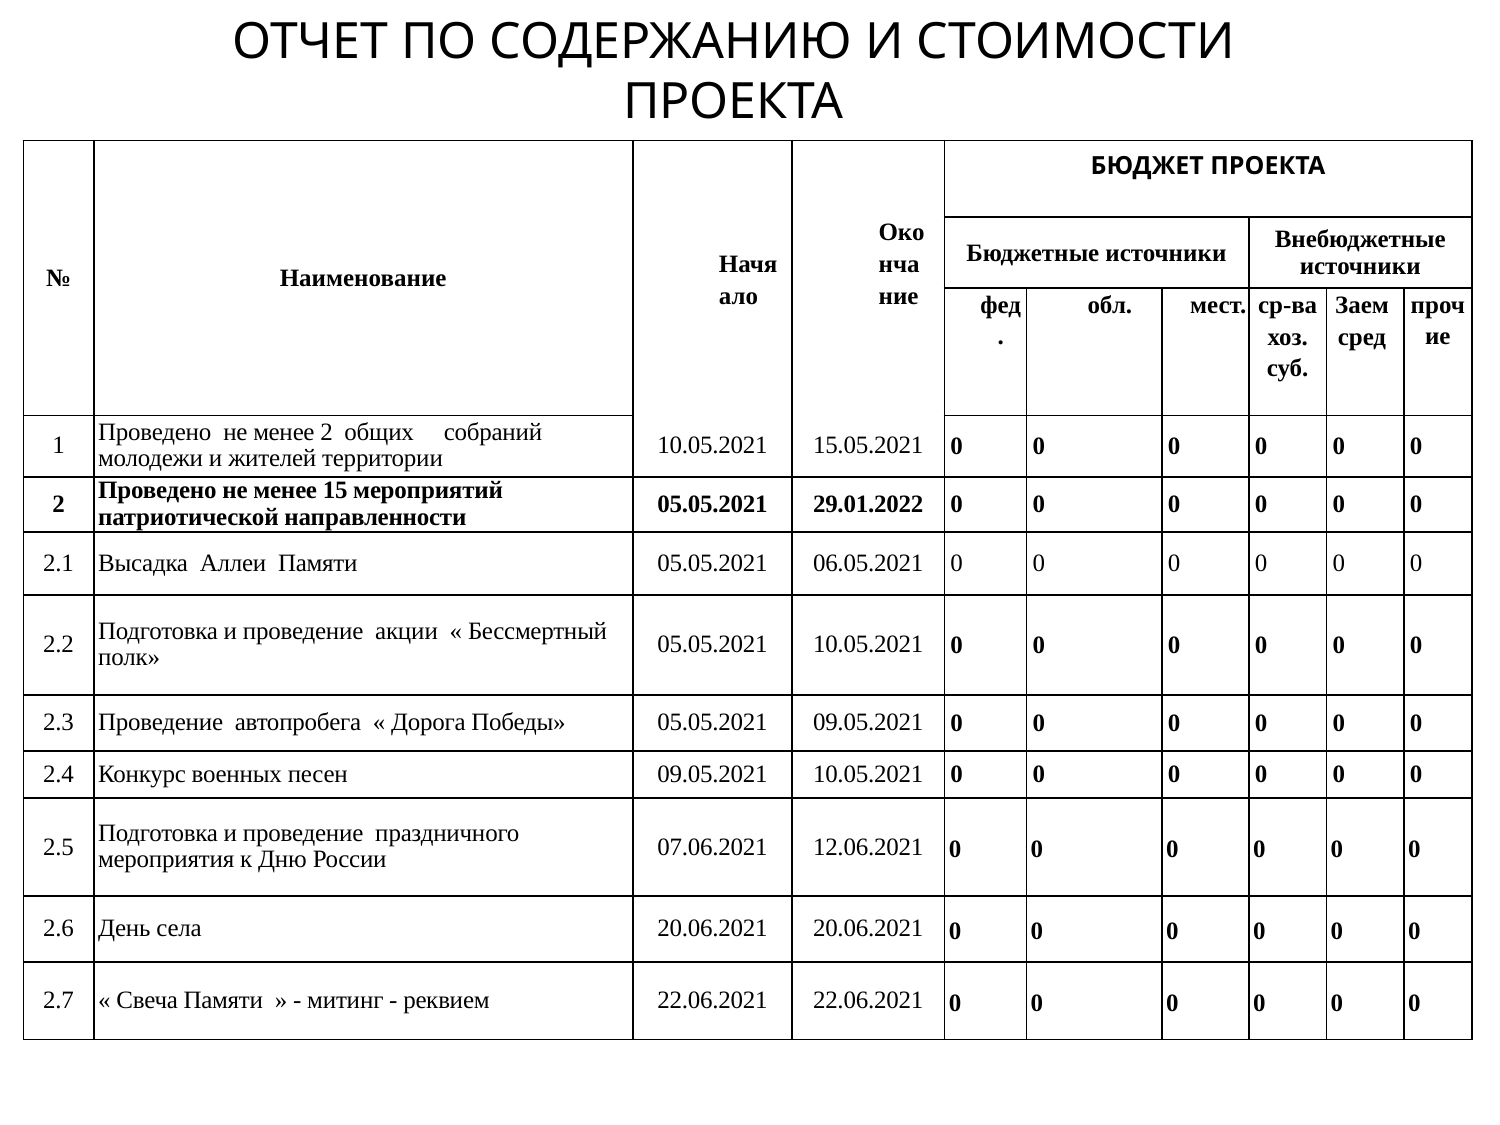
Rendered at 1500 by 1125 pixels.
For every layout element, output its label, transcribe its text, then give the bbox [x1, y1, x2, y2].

table_cell 10.05.2021 [634, 415, 791, 476]
table_cell Внебюджетные источники [1250, 218, 1471, 287]
table_cell 0 [1327, 596, 1403, 694]
table_cell 05.05.2021 [634, 596, 791, 694]
table_cell 0 [945, 696, 1026, 750]
table_cell Проведено не менее 2 общих собраний молодежи и жителей территории [95, 416, 632, 476]
table_cell Подготовка и проведение праздничного мероприятия к Дню России [95, 799, 632, 895]
table_cell 0 [1250, 799, 1326, 895]
table_cell 0 [1163, 416, 1248, 476]
table_header Наименование [95, 141, 632, 415]
table_cell 10.05.2021 [793, 752, 944, 797]
table_cell 07.06.2021 [634, 799, 791, 895]
table_header БЮДЖЕТ ПРОЕКТА [945, 141, 1471, 216]
table_cell 0 [1327, 416, 1403, 476]
table_cell 0 [945, 963, 1026, 1039]
table_cell 0 [1250, 897, 1326, 961]
table_header Окончание [793, 171, 944, 415]
table_cell прочие [1405, 289, 1471, 415]
table_cell 0 [1405, 897, 1471, 961]
title ОТЧЕТ ПО СОДЕРЖАНИЮ И СТОИМОСТИ ПРОЕКТА [160, 0, 1307, 171]
table_cell 0 [1327, 696, 1403, 750]
table_cell 0 [1163, 596, 1248, 694]
table_cell « Свеча Памяти » - митинг - реквием [95, 963, 632, 1039]
table_cell 0 [1327, 752, 1403, 797]
table_cell 06.05.2021 [793, 533, 944, 594]
table_cell 0 [1027, 478, 1161, 531]
table_cell 0 [945, 752, 1026, 797]
table_cell 0 [1027, 963, 1161, 1039]
table_cell 0 [1163, 799, 1248, 895]
table_cell 0 [1250, 596, 1326, 694]
table_cell 0 [1250, 416, 1326, 476]
table_header № [24, 141, 93, 415]
table_cell 2.2 [24, 596, 93, 694]
table_cell обл. [1027, 289, 1161, 415]
table_cell 0 [1027, 897, 1161, 961]
table_header Начяало [634, 171, 791, 415]
table_cell 10.05.2021 [793, 596, 944, 694]
table_cell 2 [24, 478, 93, 531]
table_cell 0 [1163, 963, 1248, 1039]
table_cell 0 [1327, 799, 1403, 895]
table_cell 0 [1327, 963, 1403, 1039]
table_cell 2.5 [24, 799, 93, 895]
table_cell 0 [1163, 533, 1248, 594]
table_cell 22.06.2021 [793, 963, 944, 1039]
table_cell 0 [1405, 478, 1471, 531]
table_cell 0 [1163, 478, 1248, 531]
table_cell 0 [1163, 897, 1248, 961]
table_cell Конкурс военных песен [95, 752, 632, 797]
table_cell 20.06.2021 [634, 897, 791, 961]
table_cell Бюджетные источники [945, 218, 1248, 287]
table_cell 20.06.2021 [793, 897, 944, 961]
table_cell 05.05.2021 [634, 696, 791, 750]
table_cell 0 [1250, 533, 1326, 594]
table_cell 12.06.2021 [793, 799, 944, 895]
table_cell 0 [945, 596, 1026, 694]
table_cell 1 [24, 416, 93, 476]
table_cell 2.6 [24, 897, 93, 961]
table_cell 0 [1405, 596, 1471, 694]
table_cell Подготовка и проведение акции « Бессмертный полк» [95, 596, 632, 694]
table_cell 09.05.2021 [793, 696, 944, 750]
table_cell 2.1 [24, 533, 93, 594]
table_cell 0 [1405, 799, 1471, 895]
table_cell 2.7 [24, 963, 93, 1039]
table_cell 0 [1027, 696, 1161, 750]
table_cell 0 [1027, 416, 1161, 476]
table_cell 29.01.2022 [793, 478, 944, 531]
table_cell 0 [945, 897, 1026, 961]
table_cell 0 [1163, 696, 1248, 750]
table_cell 0 [1027, 533, 1161, 594]
table_cell 0 [1027, 596, 1161, 694]
table_cell 0 [1405, 533, 1471, 594]
table_cell 0 [945, 478, 1026, 531]
table_cell 0 [945, 416, 1026, 476]
table_cell 2.3 [24, 696, 93, 750]
table_cell ср-ва хоз. суб. [1250, 289, 1326, 415]
table_cell 0 [1250, 696, 1326, 750]
table_cell фед. [945, 289, 1026, 415]
table_cell 22.06.2021 [634, 963, 791, 1039]
table_cell 05.05.2021 [634, 478, 791, 531]
table_cell 0 [945, 799, 1026, 895]
table_cell День села [95, 897, 632, 961]
table_cell 0 [945, 533, 1026, 594]
table_cell 0 [1250, 963, 1326, 1039]
table_cell 0 [1163, 752, 1248, 797]
table_cell 05.05.2021 [634, 533, 791, 594]
table_cell 0 [1327, 478, 1403, 531]
table_cell 09.05.2021 [634, 752, 791, 797]
table_cell 2.4 [24, 752, 93, 797]
table_cell 0 [1027, 752, 1161, 797]
table_cell 15.05.2021 [793, 415, 944, 476]
table_cell Проведение автопробега « Дорога Победы» [95, 696, 632, 750]
table_cell 0 [1250, 478, 1326, 531]
table_cell 0 [1405, 963, 1471, 1039]
table_cell 0 [1327, 897, 1403, 961]
table_cell 0 [1405, 752, 1471, 797]
table_cell мест. [1163, 289, 1248, 415]
table_cell Высадка Аллеи Памяти [95, 533, 632, 594]
table_cell 0 [1327, 533, 1403, 594]
table_cell 0 [1250, 752, 1326, 797]
table_cell Заем сред [1327, 289, 1403, 415]
table_cell 0 [1405, 696, 1471, 750]
table_cell 0 [1405, 416, 1471, 476]
table_cell Проведено не менее 15 мероприятий патриотической направленности [95, 478, 632, 531]
table_cell 0 [1027, 799, 1161, 895]
